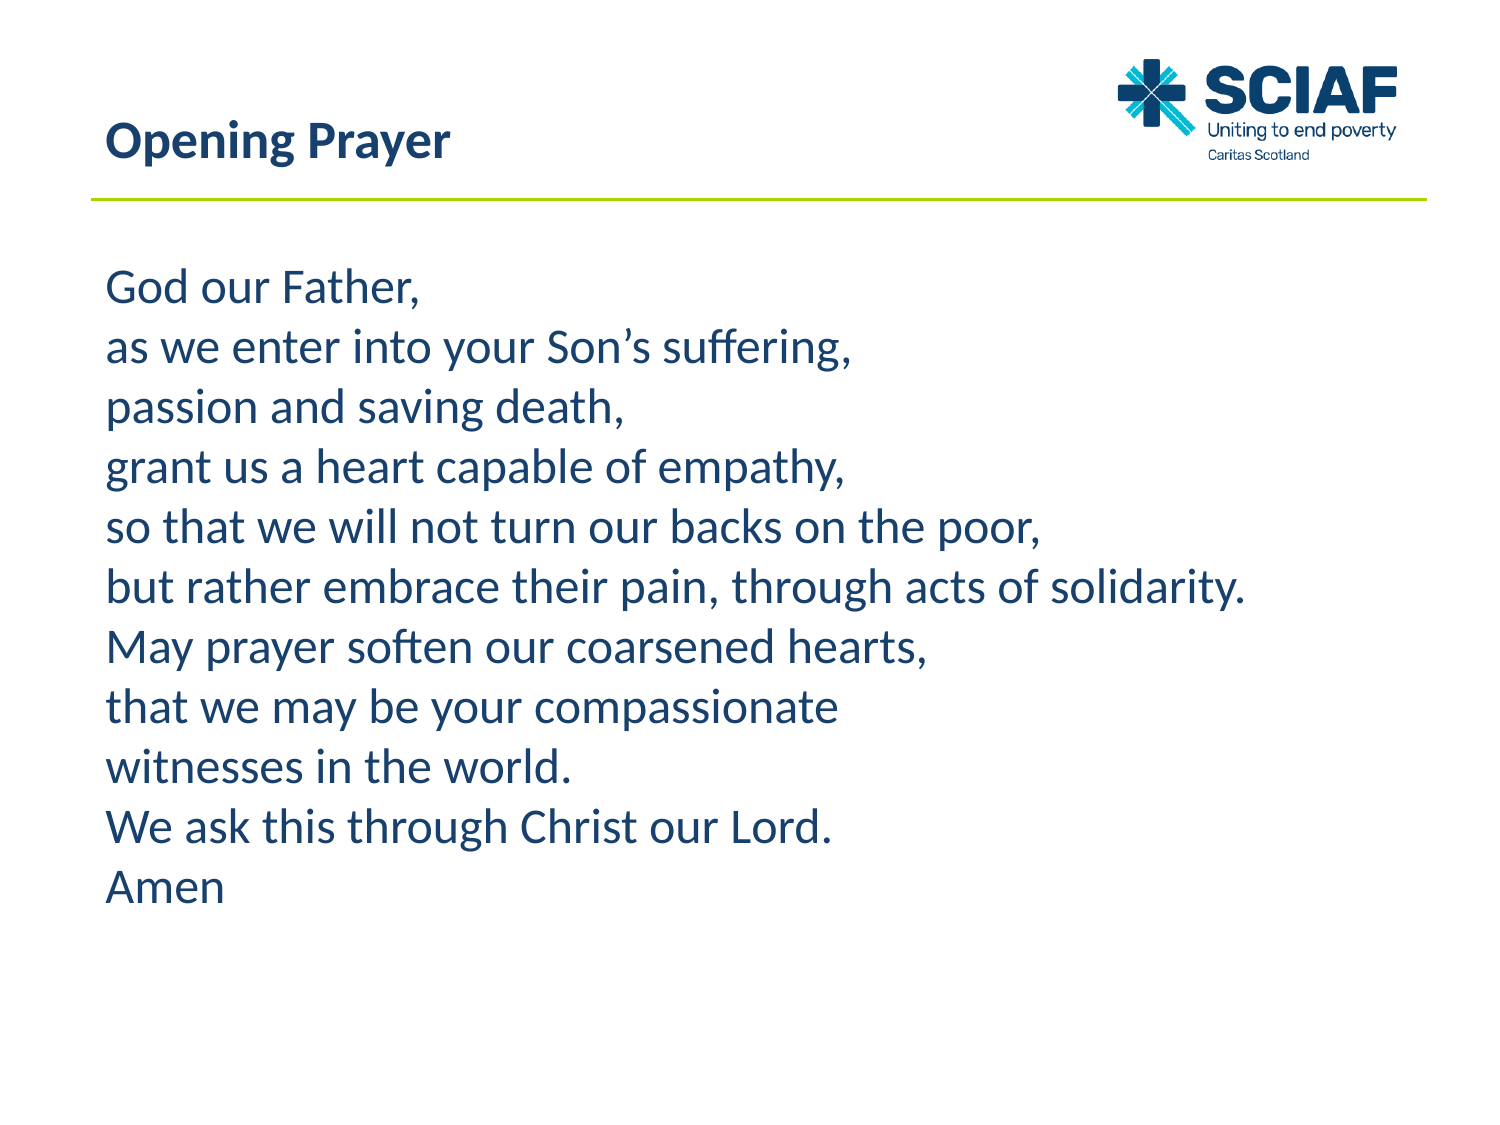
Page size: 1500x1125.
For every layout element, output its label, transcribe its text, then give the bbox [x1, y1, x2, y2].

title Opening Prayer [90, 103, 1397, 202]
text_box God our Father, as we enter into your Son’s suffering, passion and saving death, grant us a heart capable of empathy, so that we will not turn our backs on the poor, but rather embrace their pain, through acts of solidarity. May prayer soften our coarsened hearts, that we may be your compassionate witnesses in the world. We ask this through Christ our Lord. Amen [90, 246, 1382, 921]
